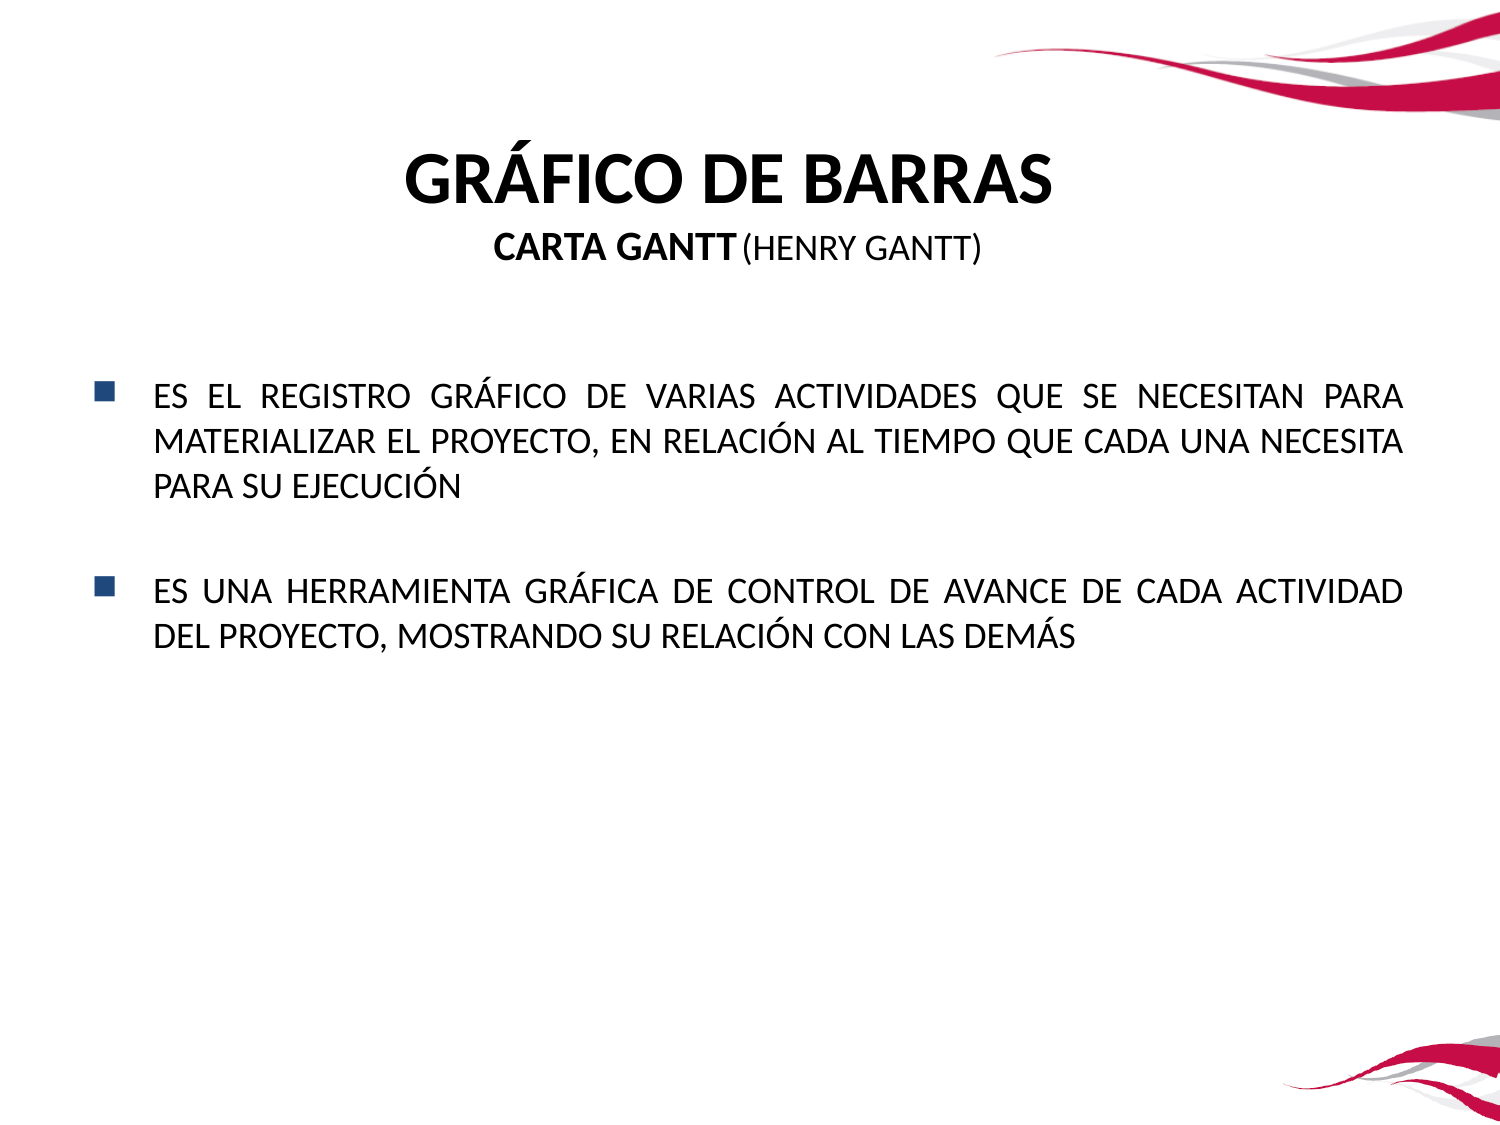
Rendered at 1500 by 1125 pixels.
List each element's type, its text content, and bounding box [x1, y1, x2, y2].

text_box ES EL REGISTRO GRÁFICO DE VARIAS ACTIVIDADES QUE SE NECESITAN PARA MATERIALIZAR EL PROYECTO, EN RELACIÓN AL TIEMPO QUE CADA UNA NECESITA PARA SU EJECUCIÓN ES UNA HERRAMIENTA GRÁFICA DE CONTROL DE AVANCE DE CADA ACTIVIDAD DEL PROYECTO, MOSTRANDO SU RELACIÓN CON LAS DEMÁS [81, 363, 1420, 926]
picture [1254, 1022, 1500, 1125]
picture [920, 0, 1500, 140]
text_box GRÁFICO DE BARRAS CARTA GANTT (HENRY GANTT) [194, 110, 1282, 276]
